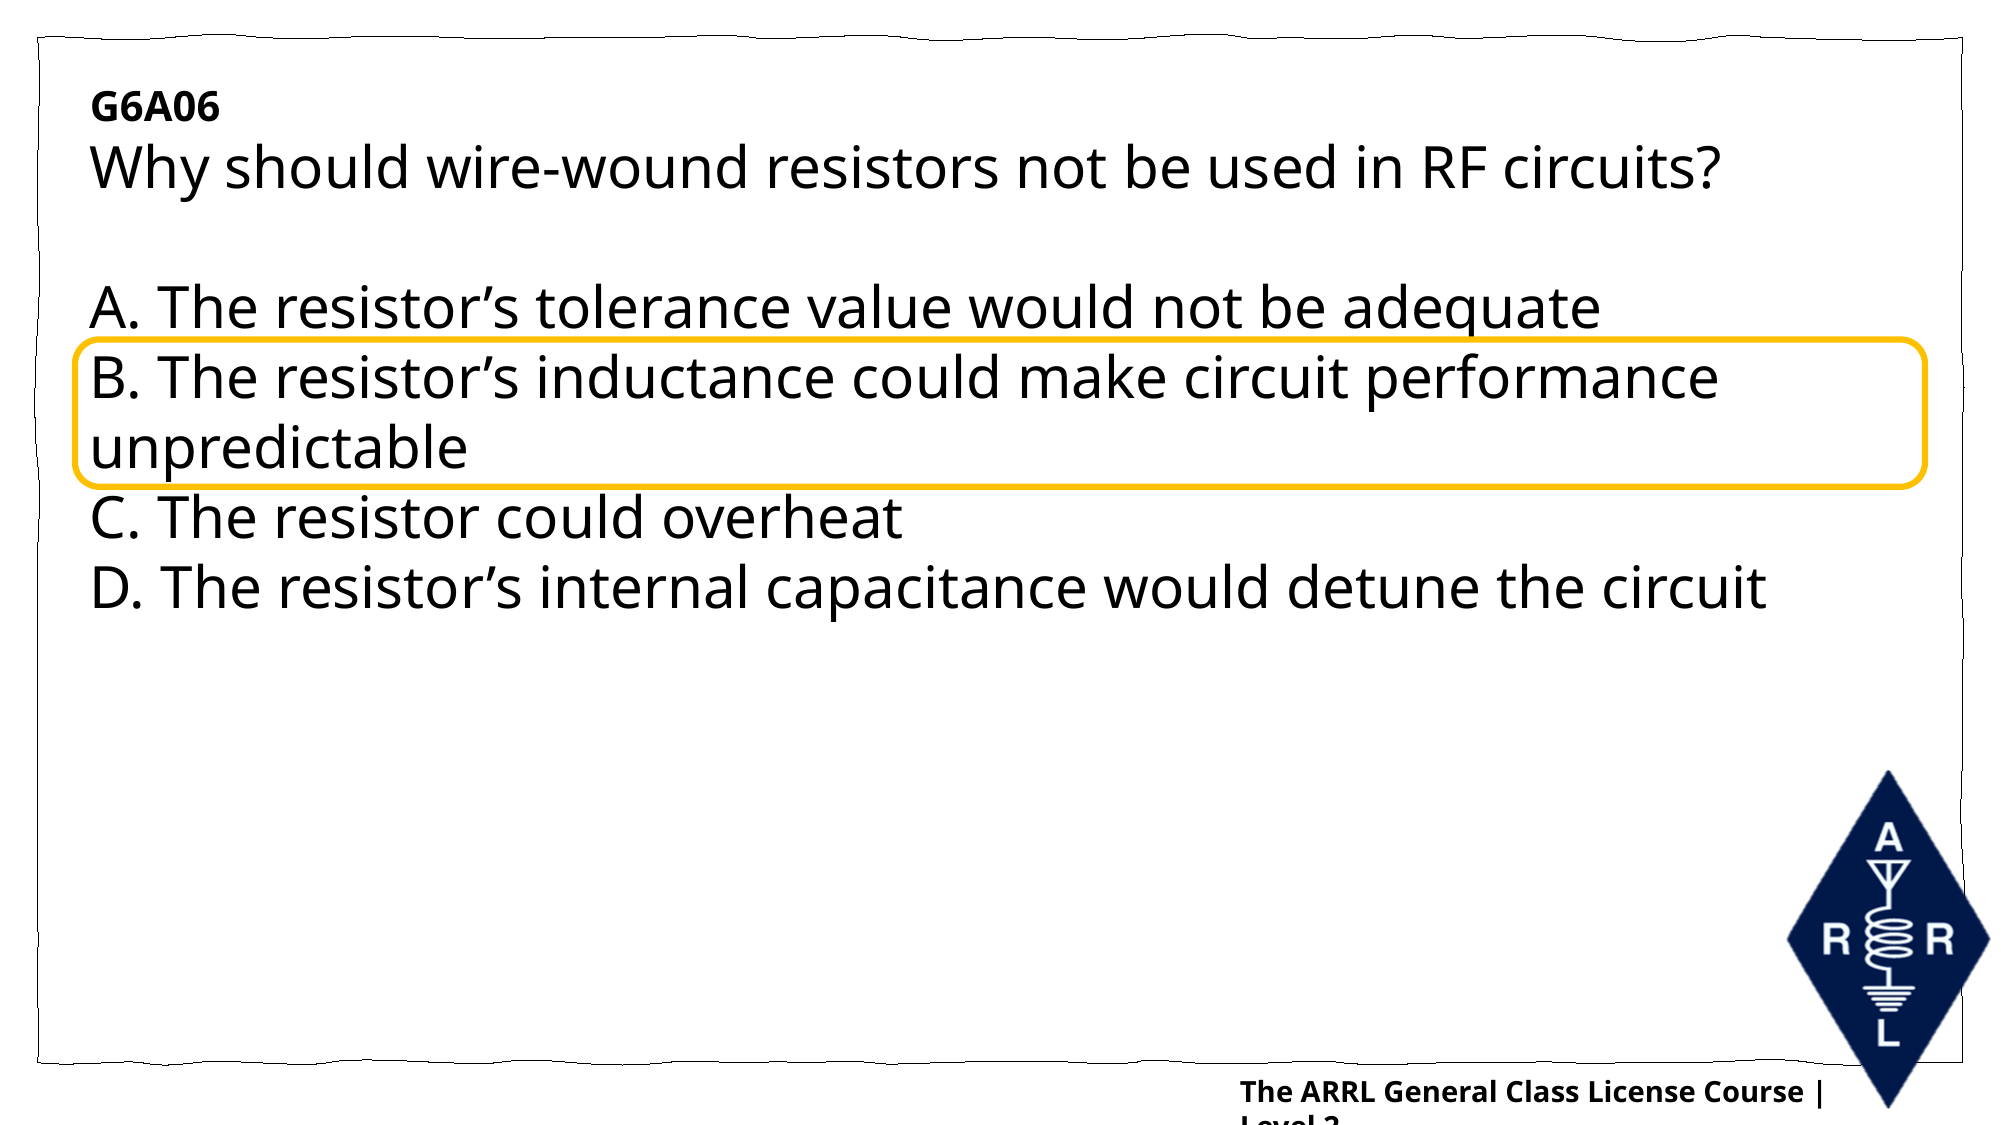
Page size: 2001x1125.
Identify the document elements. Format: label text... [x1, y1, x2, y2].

picture [1773, 752, 1999, 1125]
text_box [73, 338, 1927, 488]
text_box G6A06 Why should wire-wound resistors not be used in RF circuits? A. The resistor’s tolerance value would not be adequate B. The resistor’s inductance could make circuit performance unpredictable C. The resistor could overheat D. The resistor’s internal capacitance would detune the circuit [75, 473, 1850, 628]
text_box G6A06 Why should wire-wound resistors not be used in RF circuits? A. The resistor’s tolerance value would not be adequate B. The resistor’s inductance could make circuit performance unpredictable C. The resistor could overheat D. The resistor’s internal capacitance would detune the circuit [75, 72, 1850, 353]
